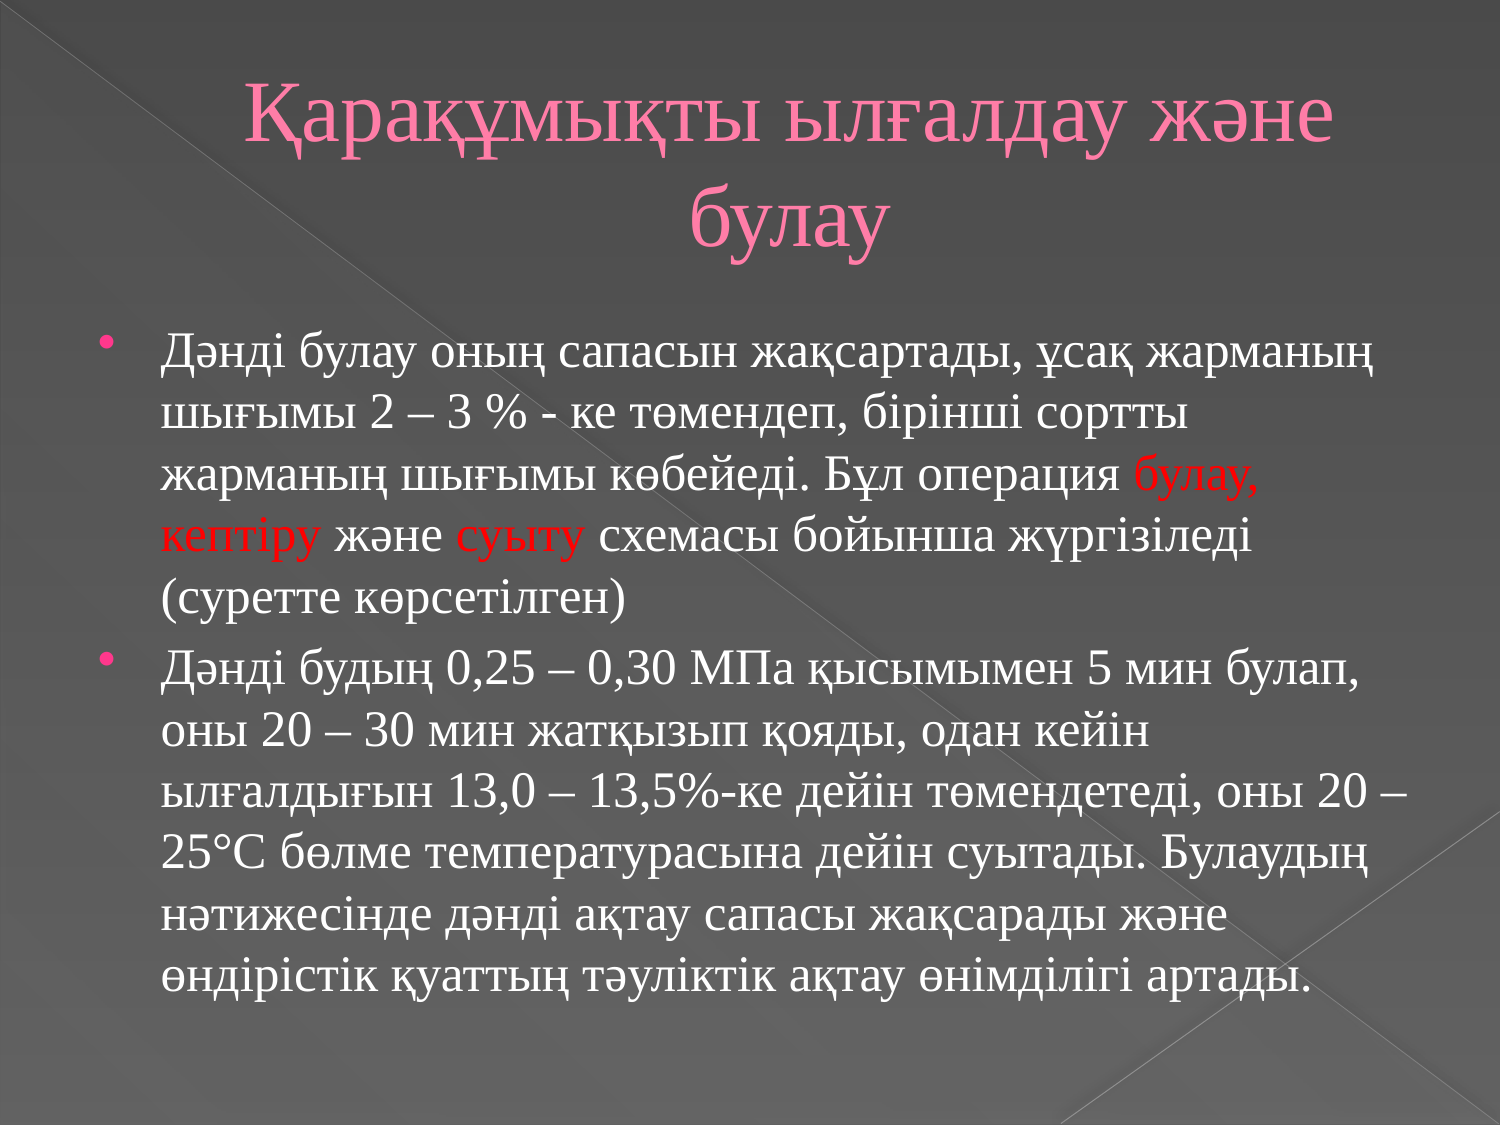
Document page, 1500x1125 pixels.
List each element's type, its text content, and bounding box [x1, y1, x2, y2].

list Дәнді булау оның сапасын жақсартады, ұсақ жарманың шығымы 2 – 3 % - ке төмендеп, бірінші сортты жарманың шығымы көбейеді. Бұл операция булау, кептіру және суыту схемасы бойынша жүргізіледі (суретте көрсетілген) Дәнді будың 0,25 – 0,30 МПа қысымымен 5 мин булап, оны 20 – 30 мин жатқызып қояды, одан кейін ылғалдығын 13,0 – 13,5%-ке дейін төмендетеді, оны 20 – 25°С бөлме температурасына дейін суытады. Булаудың нәтижесінде дәнді ақтау сапасы жақсарады және өндірістік қуаттың тәуліктік ақтау өнімділігі артады. [75, 308, 1425, 1059]
title Қарақұмықты ылғалдау және булау [75, 43, 1425, 274]
